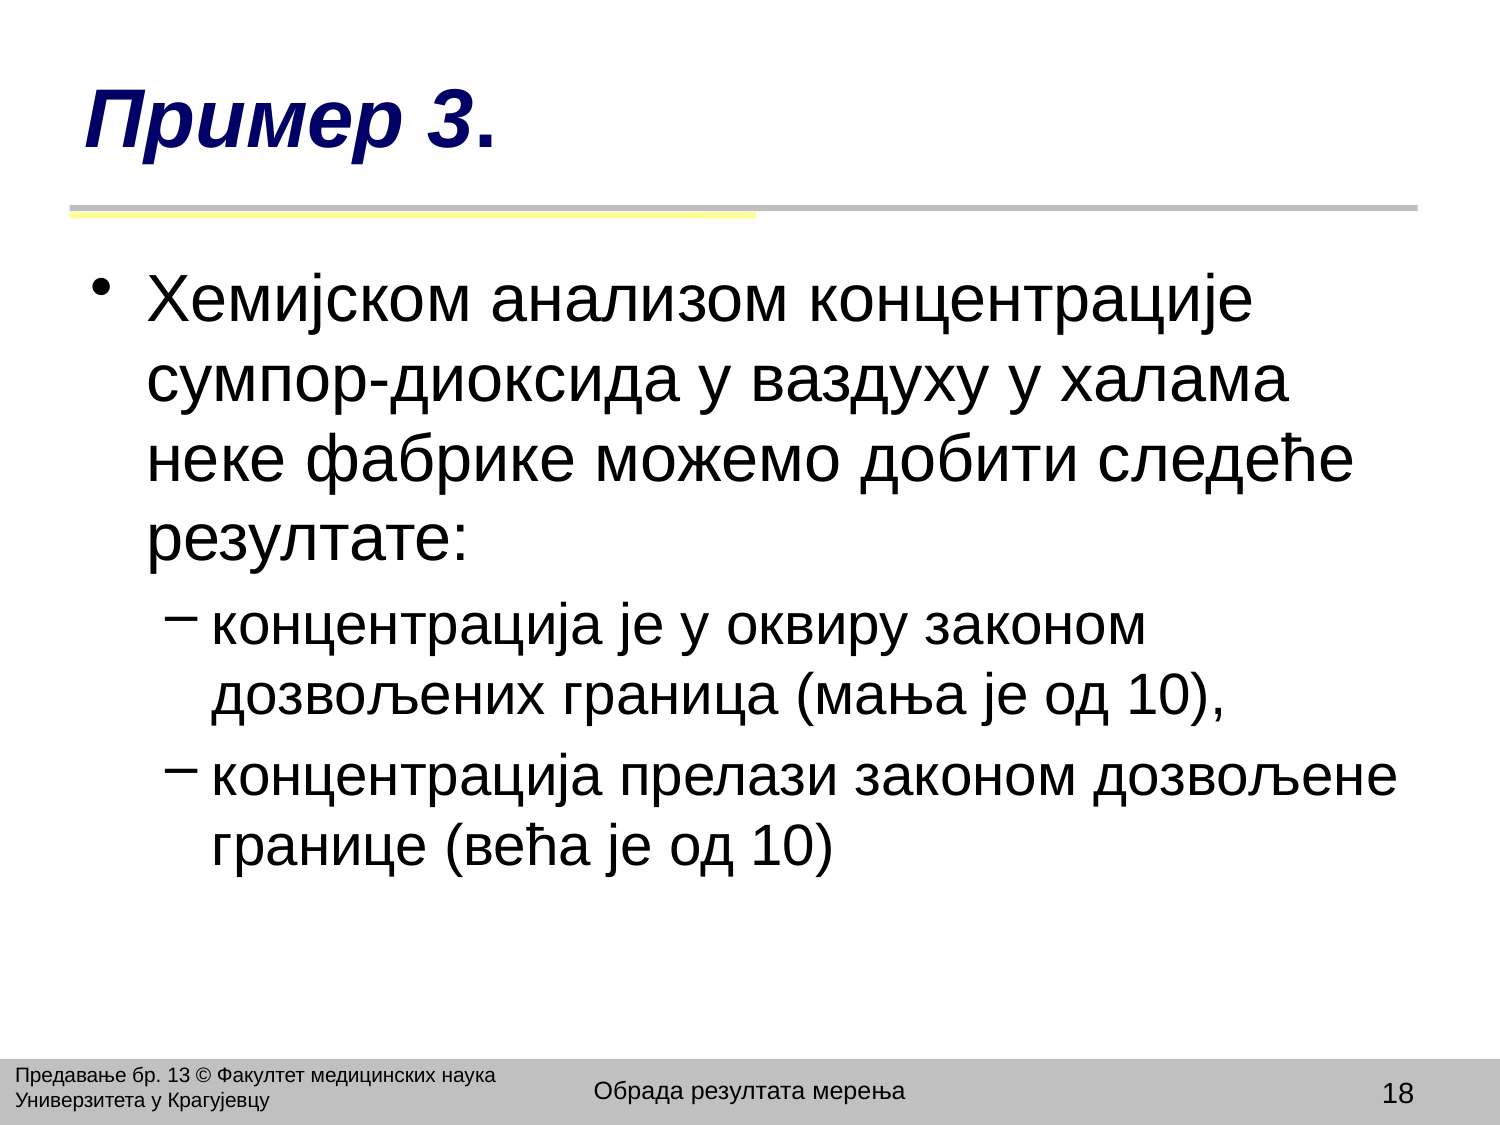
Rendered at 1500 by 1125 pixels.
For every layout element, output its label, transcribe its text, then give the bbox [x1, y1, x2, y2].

slide_number Предавање бр. 13 © Факултет медицинских наука Универзитета у Крагујевцу [0, 1053, 631, 1108]
title Пример 3. [69, 19, 1426, 208]
list Хемијском анализом концентрације сумпор-диоксида у ваздуху у халама неке фабрике можемо добити следеће резултате: концентрација је у оквиру законом дозвољених граница (мања је од 10), концентрација прелази законом дозвољене границе (већа је од 10) [74, 246, 1426, 1023]
slide_number 18 [1079, 1066, 1430, 1125]
footer Обрада резултата мерења [512, 1066, 988, 1125]
